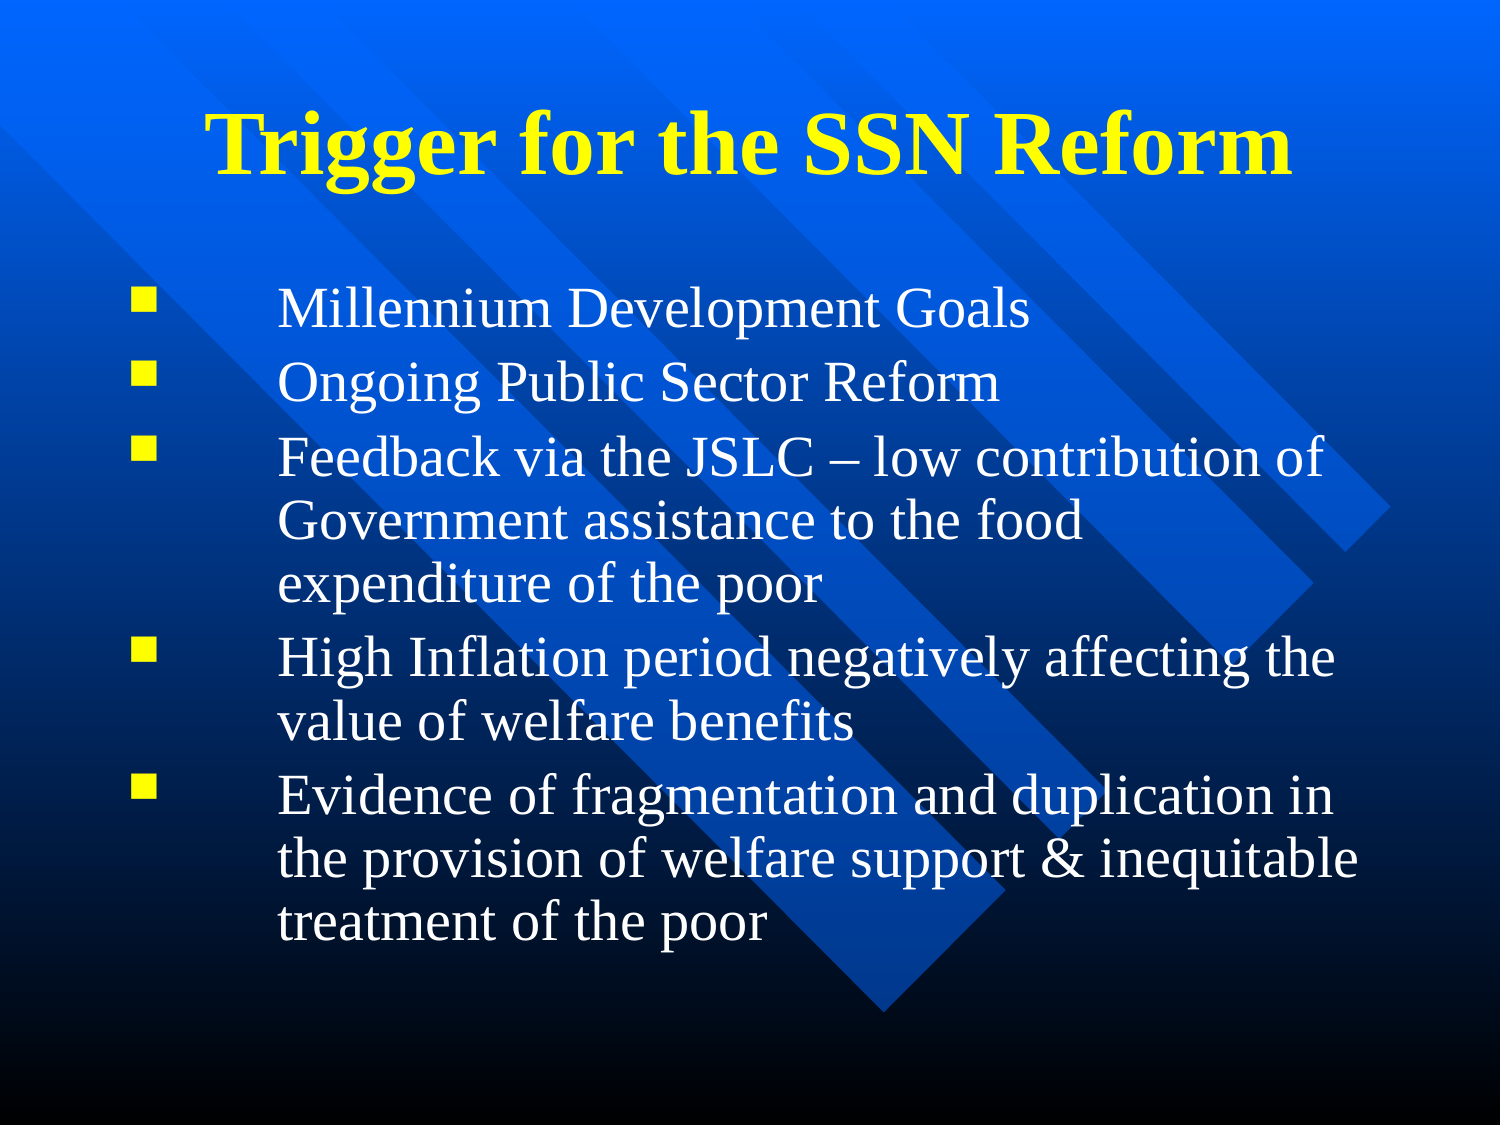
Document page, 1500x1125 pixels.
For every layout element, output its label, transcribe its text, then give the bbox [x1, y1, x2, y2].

title Trigger for the SSN Reform [112, 37, 1388, 238]
list Millennium Development Goals Ongoing Public Sector Reform Feedback via the JSLC – low contribution of Government assistance to the food expenditure of the poor High Inflation period negatively affecting the value of welfare benefits Evidence of fragmentation and duplication in the provision of welfare support & inequitable treatment of the poor [111, 268, 1388, 1001]
